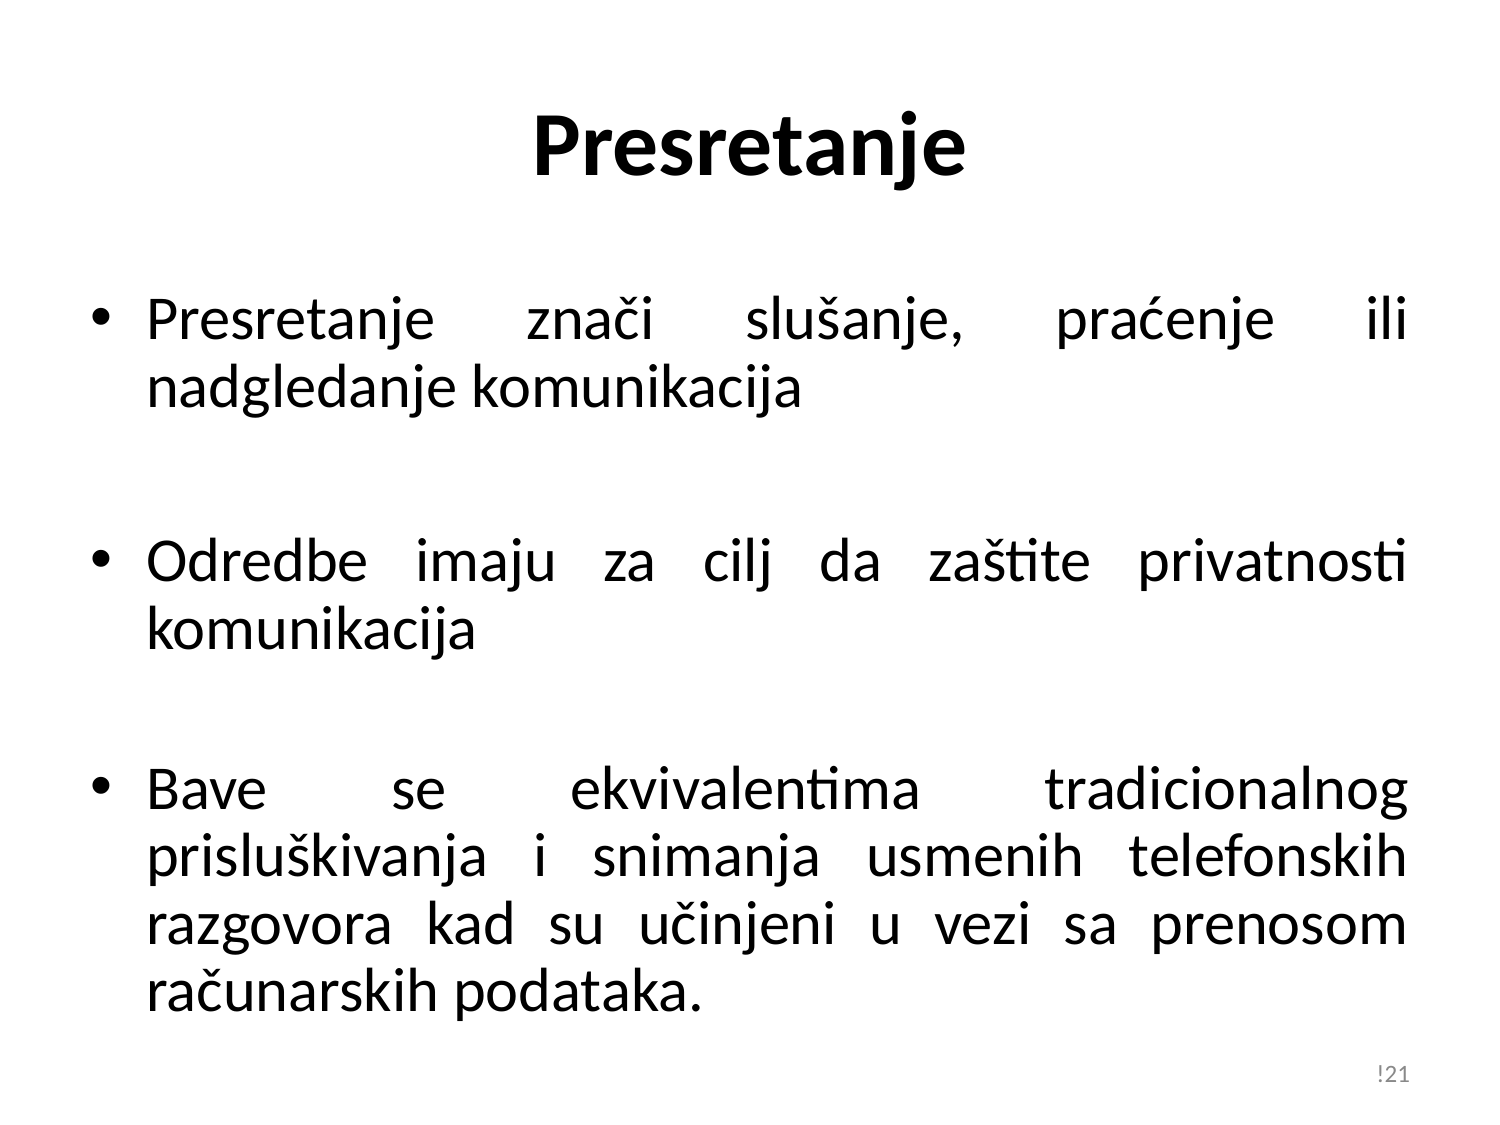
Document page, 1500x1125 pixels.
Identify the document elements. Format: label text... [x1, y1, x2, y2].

title Presretanje [74, 44, 1426, 233]
list Presretanje znači slušanje, praćenje ili nadgledanje komunikacija Odredbe imaju za cilj da zaštite privatnosti komunikacija Bave se ekvivalentima tradicionalnog prisluškivanja i snimanja usmenih telefonskih razgovora kad su učinjeni u vezi sa prenosom računarskih podataka. [74, 278, 1426, 963]
slide_number !21 [1074, 1042, 1425, 1103]
